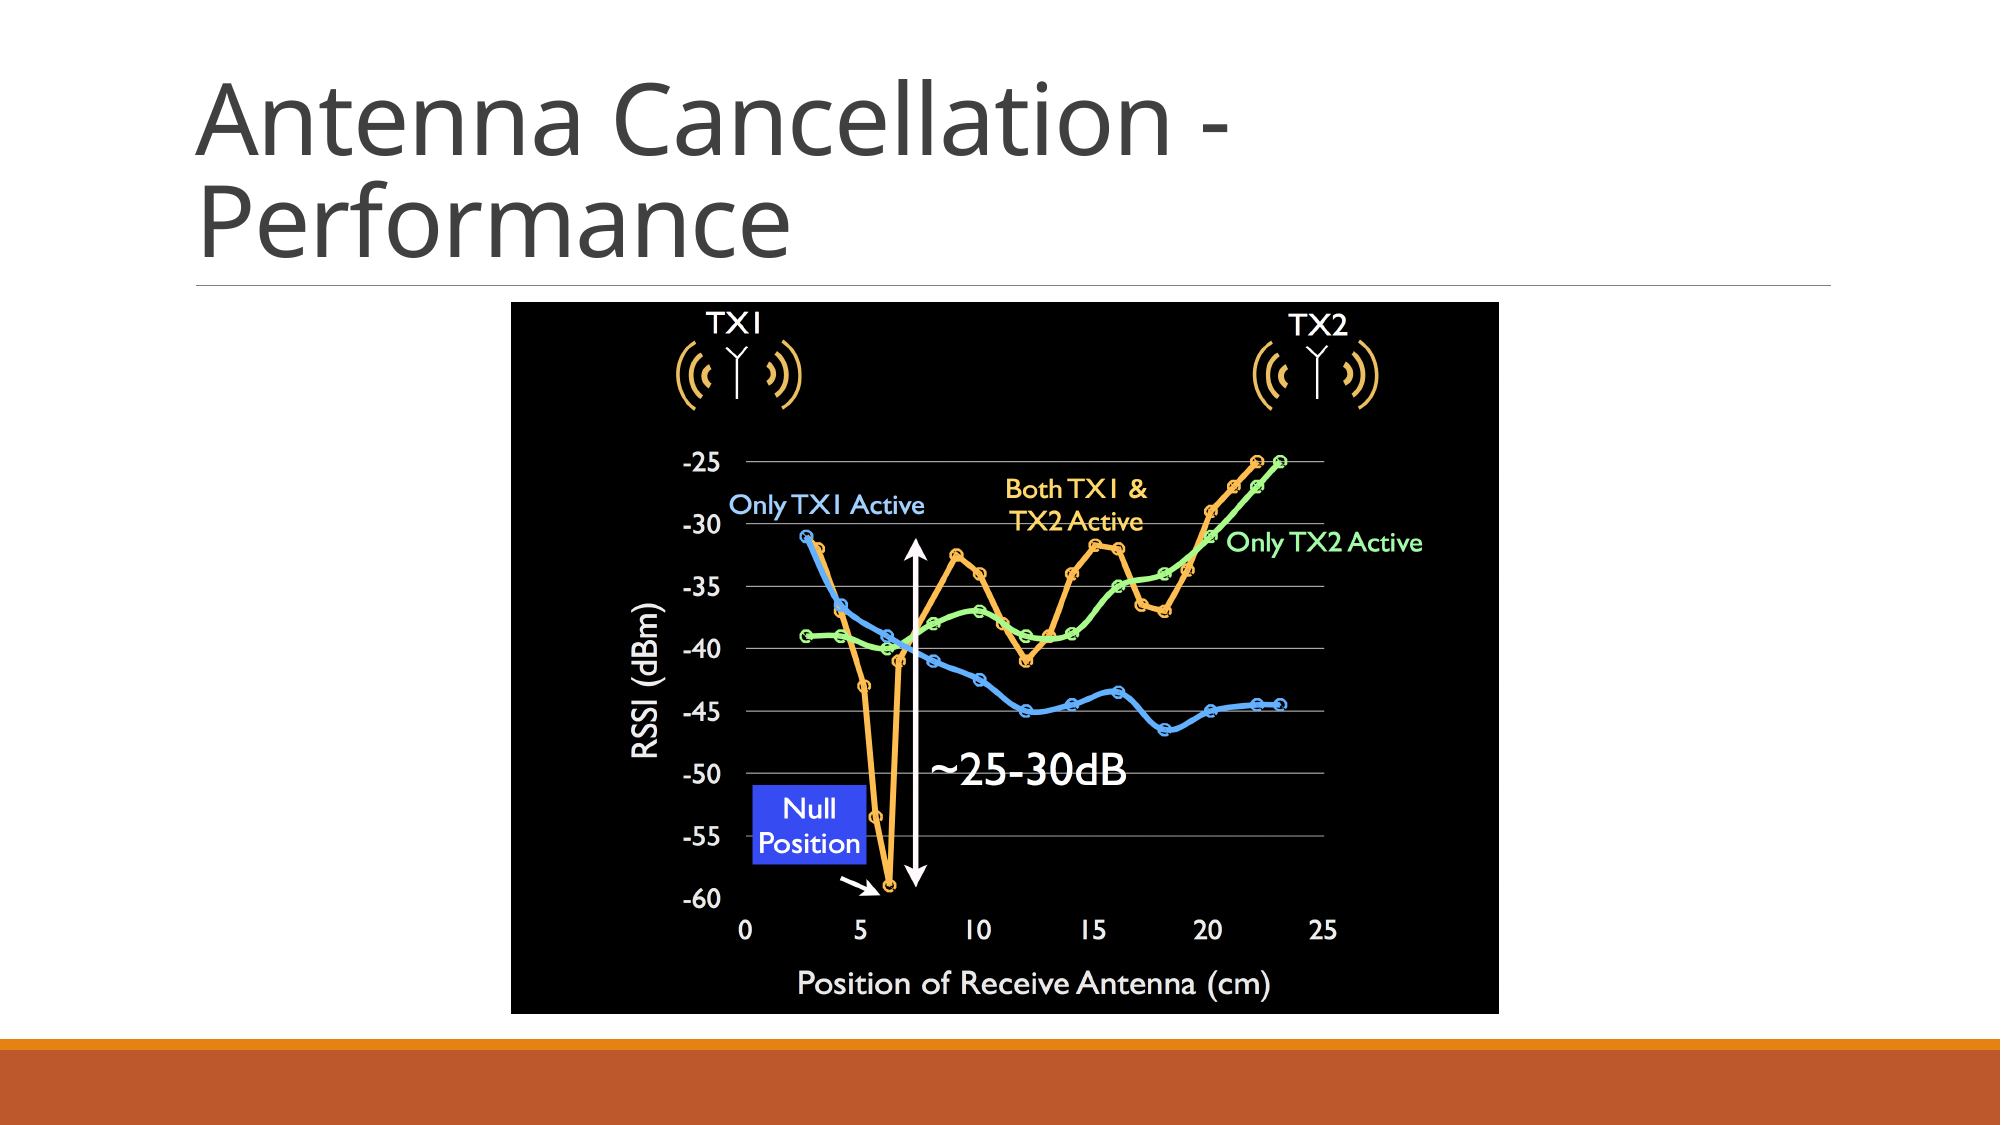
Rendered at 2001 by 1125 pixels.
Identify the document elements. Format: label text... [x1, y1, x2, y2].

picture [510, 302, 1500, 1015]
title Antenna Cancellation - Performance [180, 47, 1830, 285]
